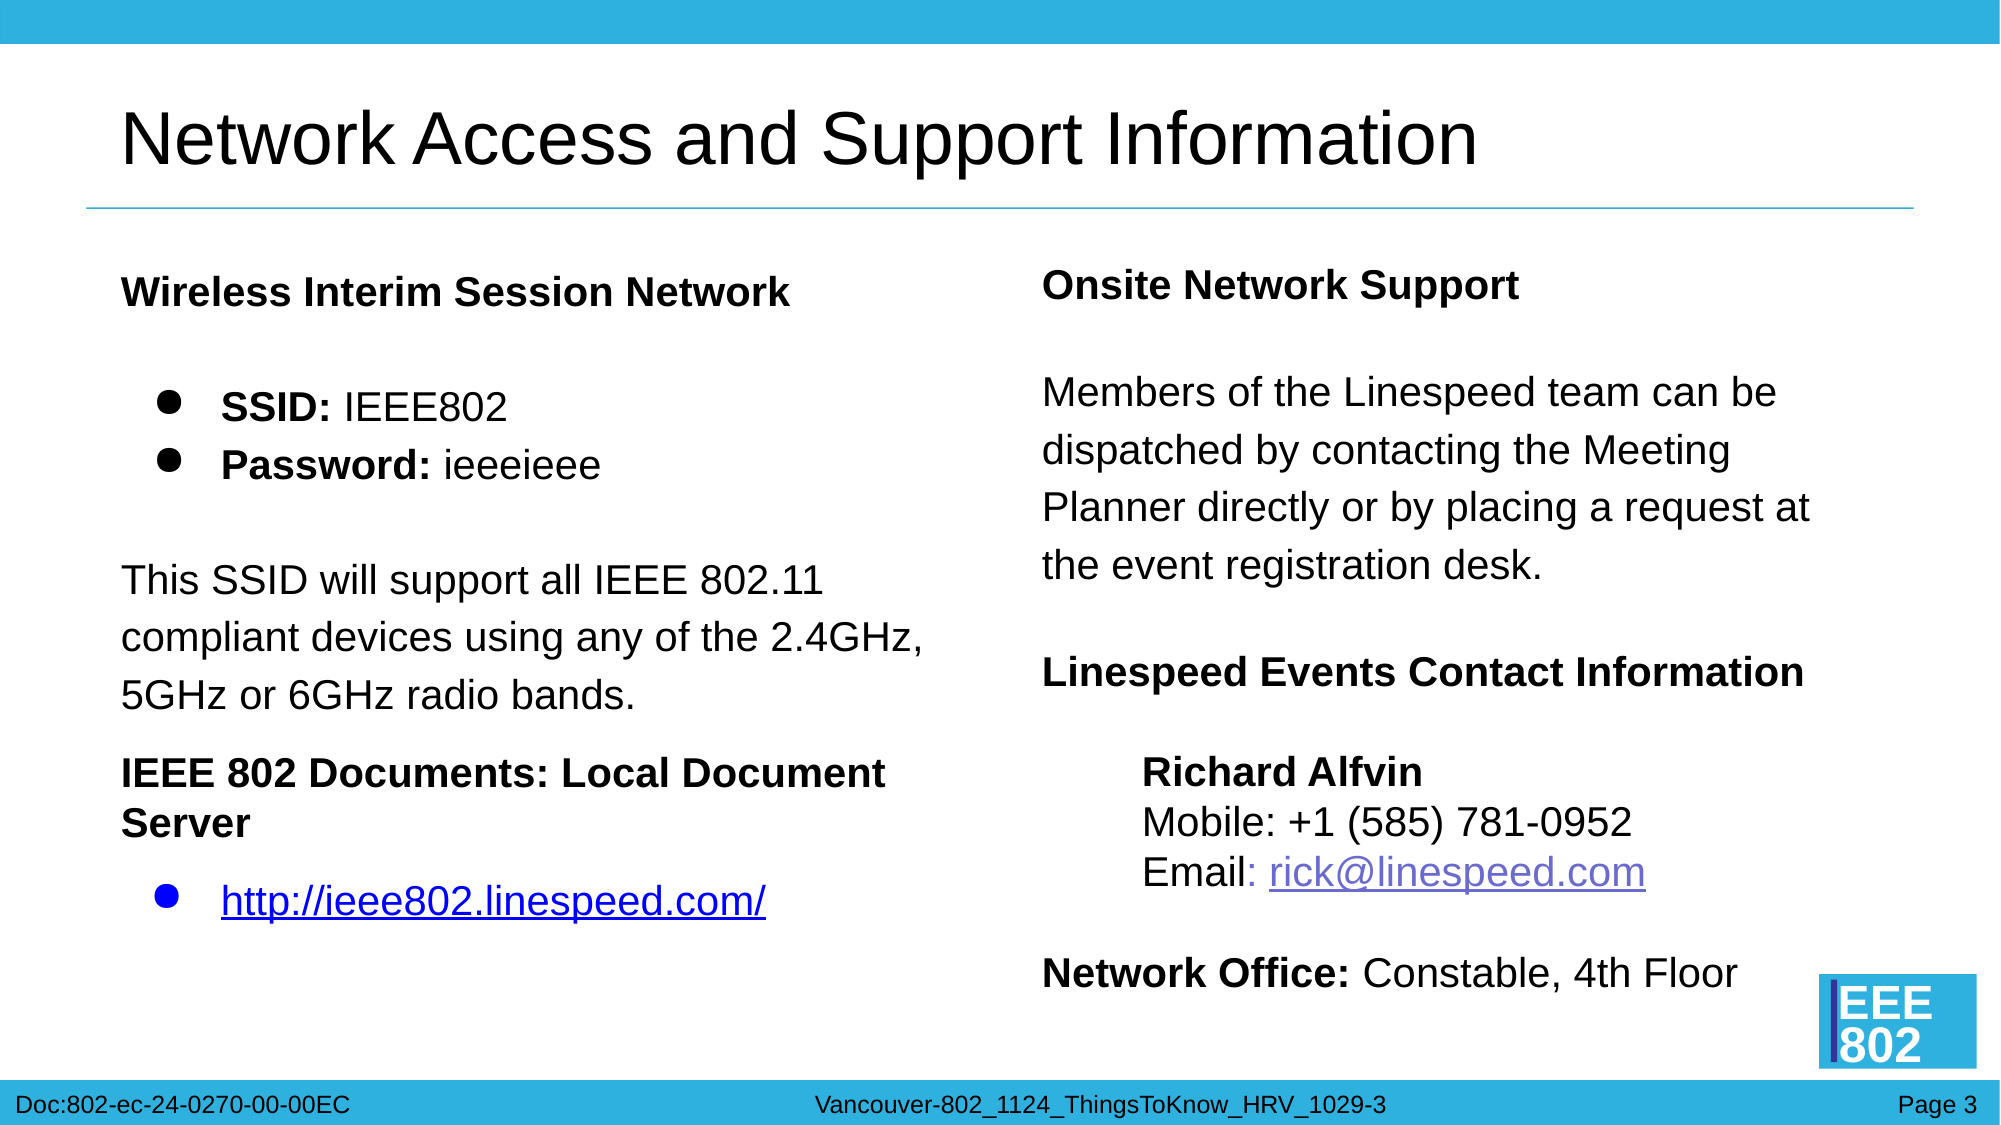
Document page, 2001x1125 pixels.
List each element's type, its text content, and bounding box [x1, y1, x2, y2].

list Wireless Interim Session Network SSID: IEEE802 Password: ieeeieee This SSID will support all IEEE 802.11 compliant devices using any of the 2.4GHz, 5GHz or 6GHz radio bands. IEEE 802 Documents: Local Document Server http://ieee802.linespeed.com/ [100, 237, 976, 1020]
list Onsite Network Support Members of the Linespeed team can be dispatched by contacting the Meeting Planner directly or by placing a request at the event registration desk. Linespeed Events Contact Information Richard Alfvin Mobile: +1 (585) 781-0952 Email: rick@linespeed.com Network Office: Constable, 4th Floor [1021, 237, 1900, 1020]
title Network Access and Support Information [100, 82, 1900, 200]
